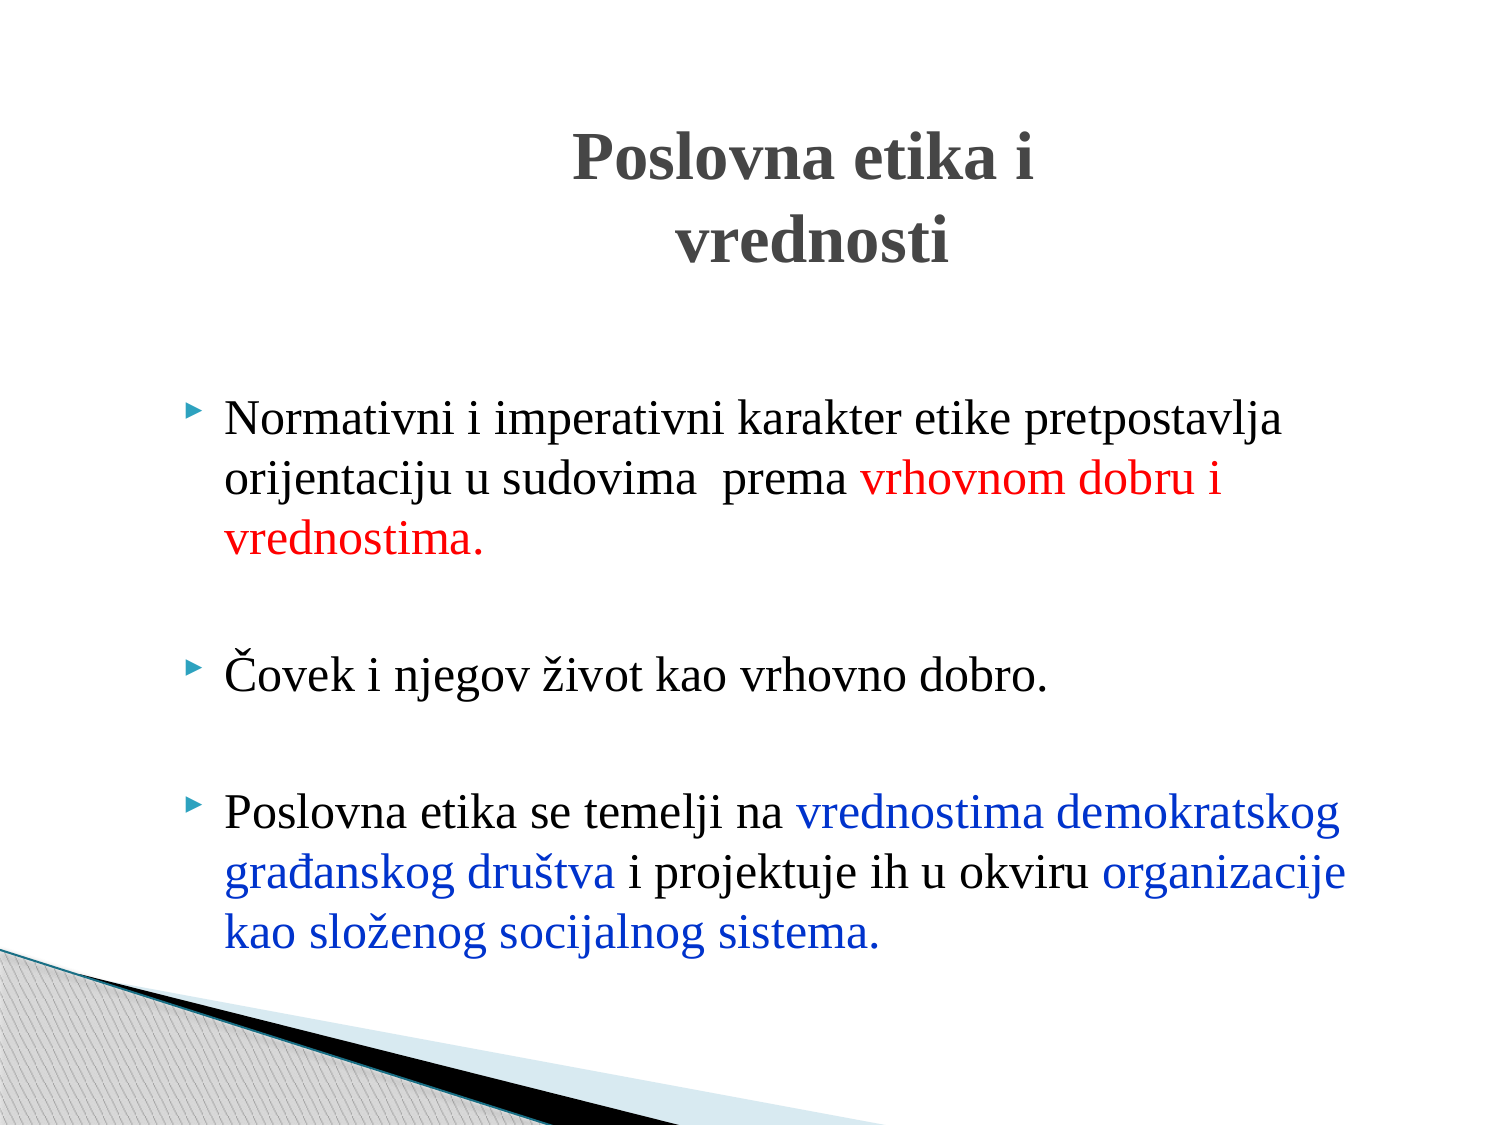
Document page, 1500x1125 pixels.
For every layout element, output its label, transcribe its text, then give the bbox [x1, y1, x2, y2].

list Normativni i imperativni karakter etike pretpostavlja orijentaciju u sudovima prema vrhovnom dobru i vrednostima. Čovek i njegov život kao vrhovno dobro. Poslovna etika se temelji na vrednostima demokratskog građanskog društva i projektuje ih u okviru organizacije kao složenog socijalnog sistema. [149, 316, 1426, 973]
title Poslovna etika i vrednosti [174, 99, 1450, 288]
